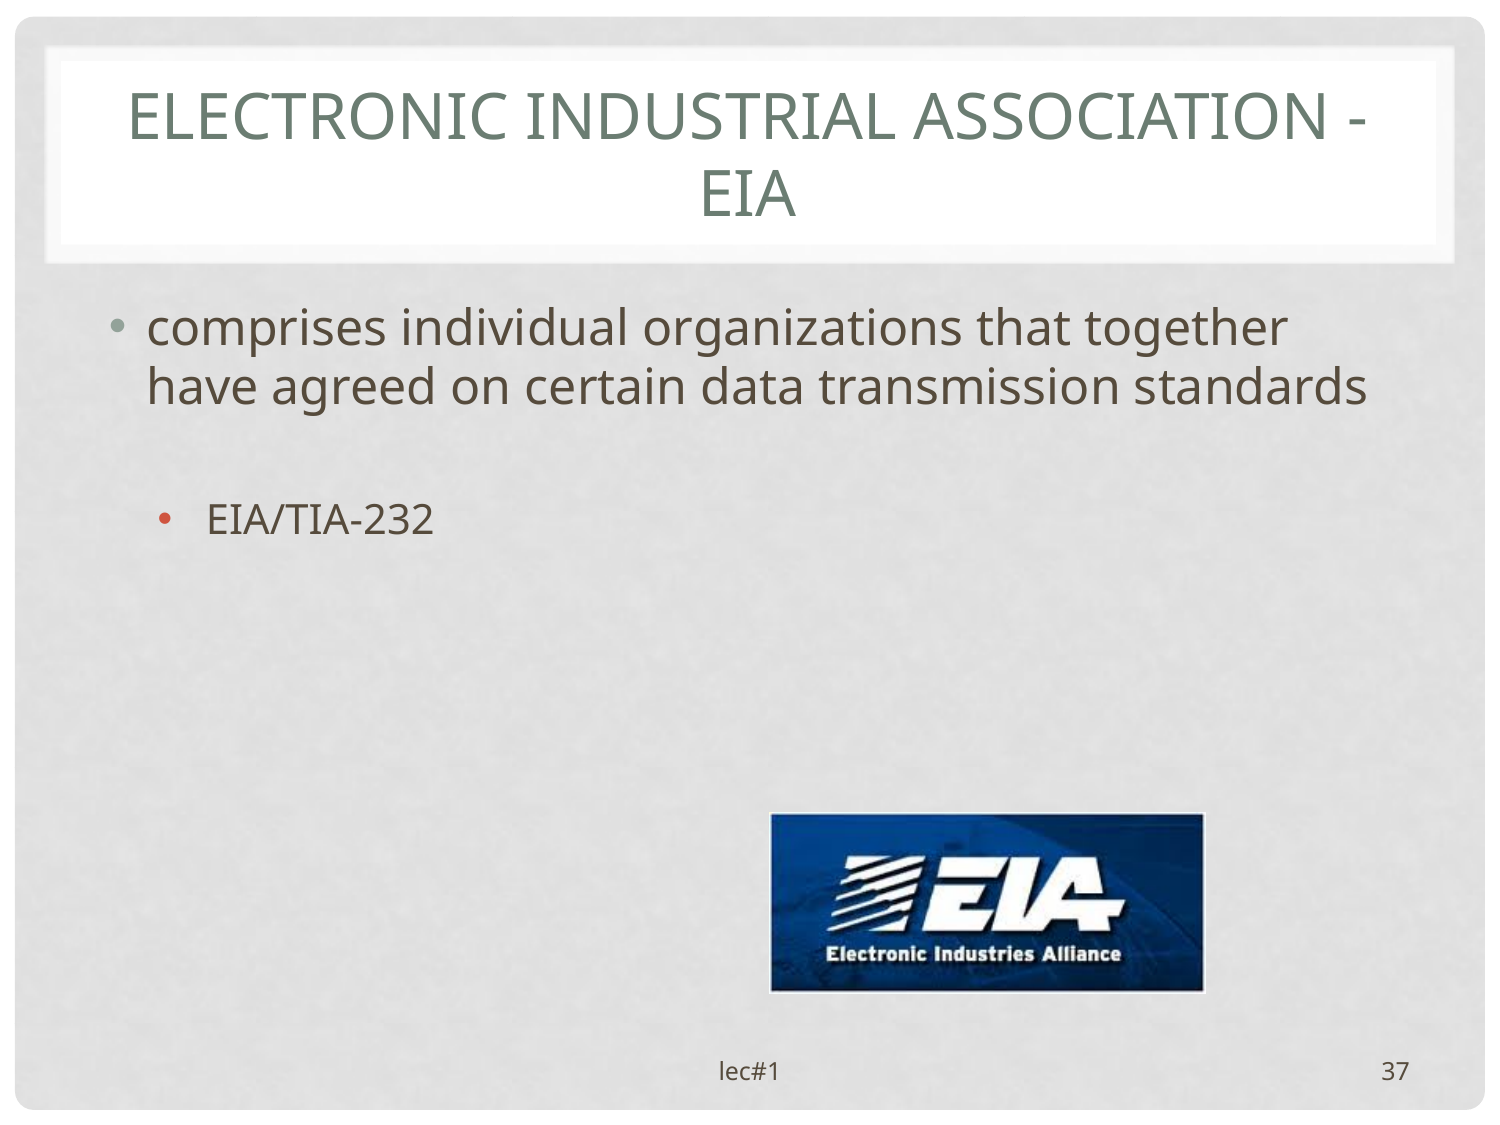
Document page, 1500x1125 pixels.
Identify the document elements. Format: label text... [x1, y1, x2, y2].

footer lec#1 [512, 1042, 988, 1103]
title Electronic Industrial Association - EIA [69, 66, 1425, 238]
picture [768, 812, 1206, 995]
slide_number 37 [1074, 1042, 1425, 1103]
list comprises individual organizations that together have agreed on certain data transmission standards EIA/TIA-232 [75, 287, 1425, 1005]
